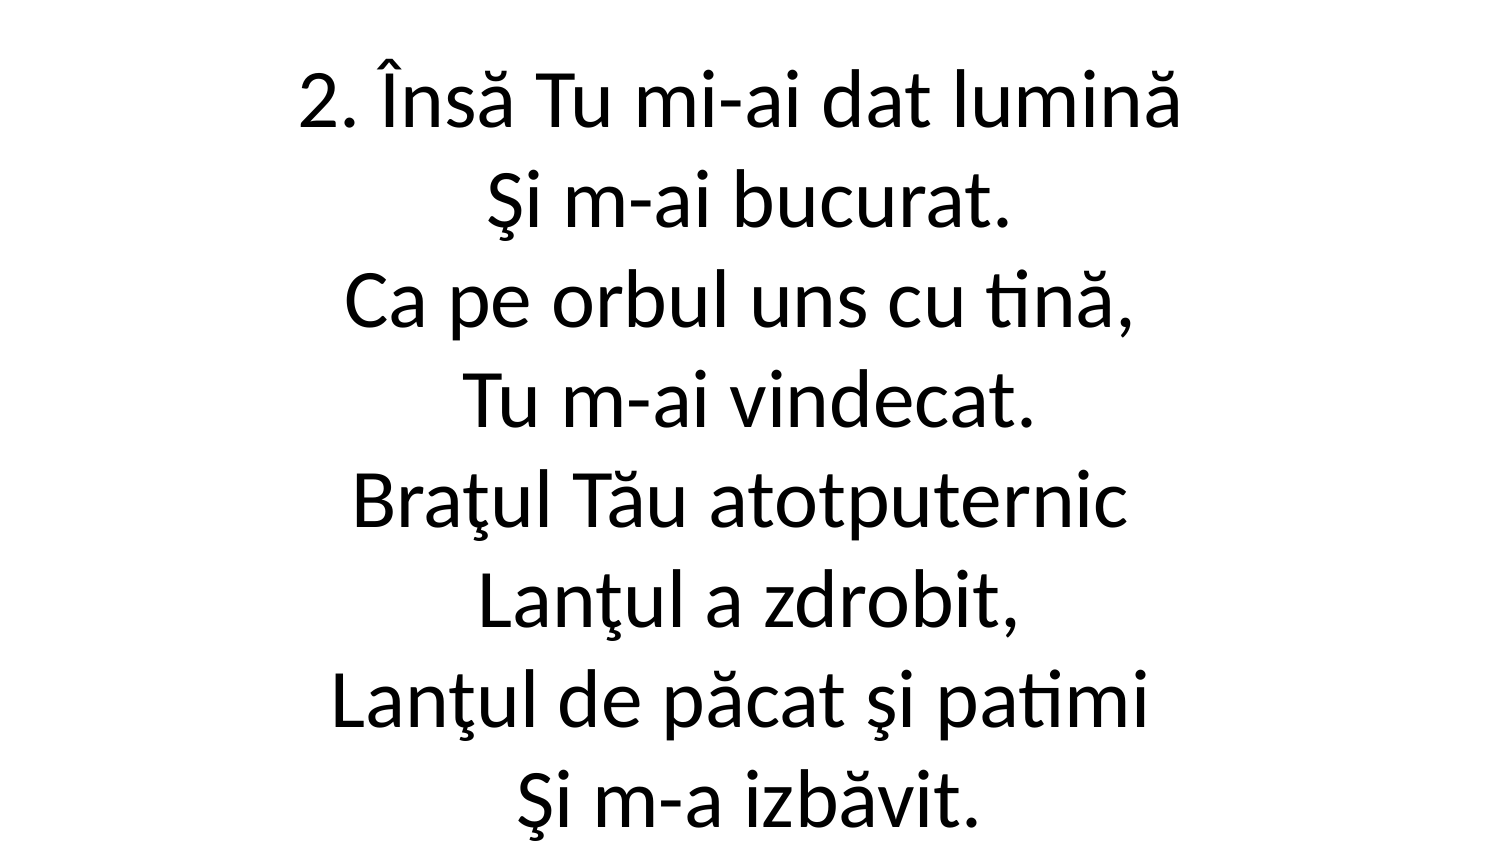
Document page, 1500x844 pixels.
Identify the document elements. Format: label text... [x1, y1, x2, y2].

text_box 2. Însă Tu mi-ai dat lumină Şi m-ai bucurat. Ca pe orbul uns cu tină, Tu m-ai vindecat. Braţul Tău atotputernic Lanţul a zdrobit, Lanţul de păcat şi patimi Şi m-a izbăvit. [282, 0, 1218, 844]
